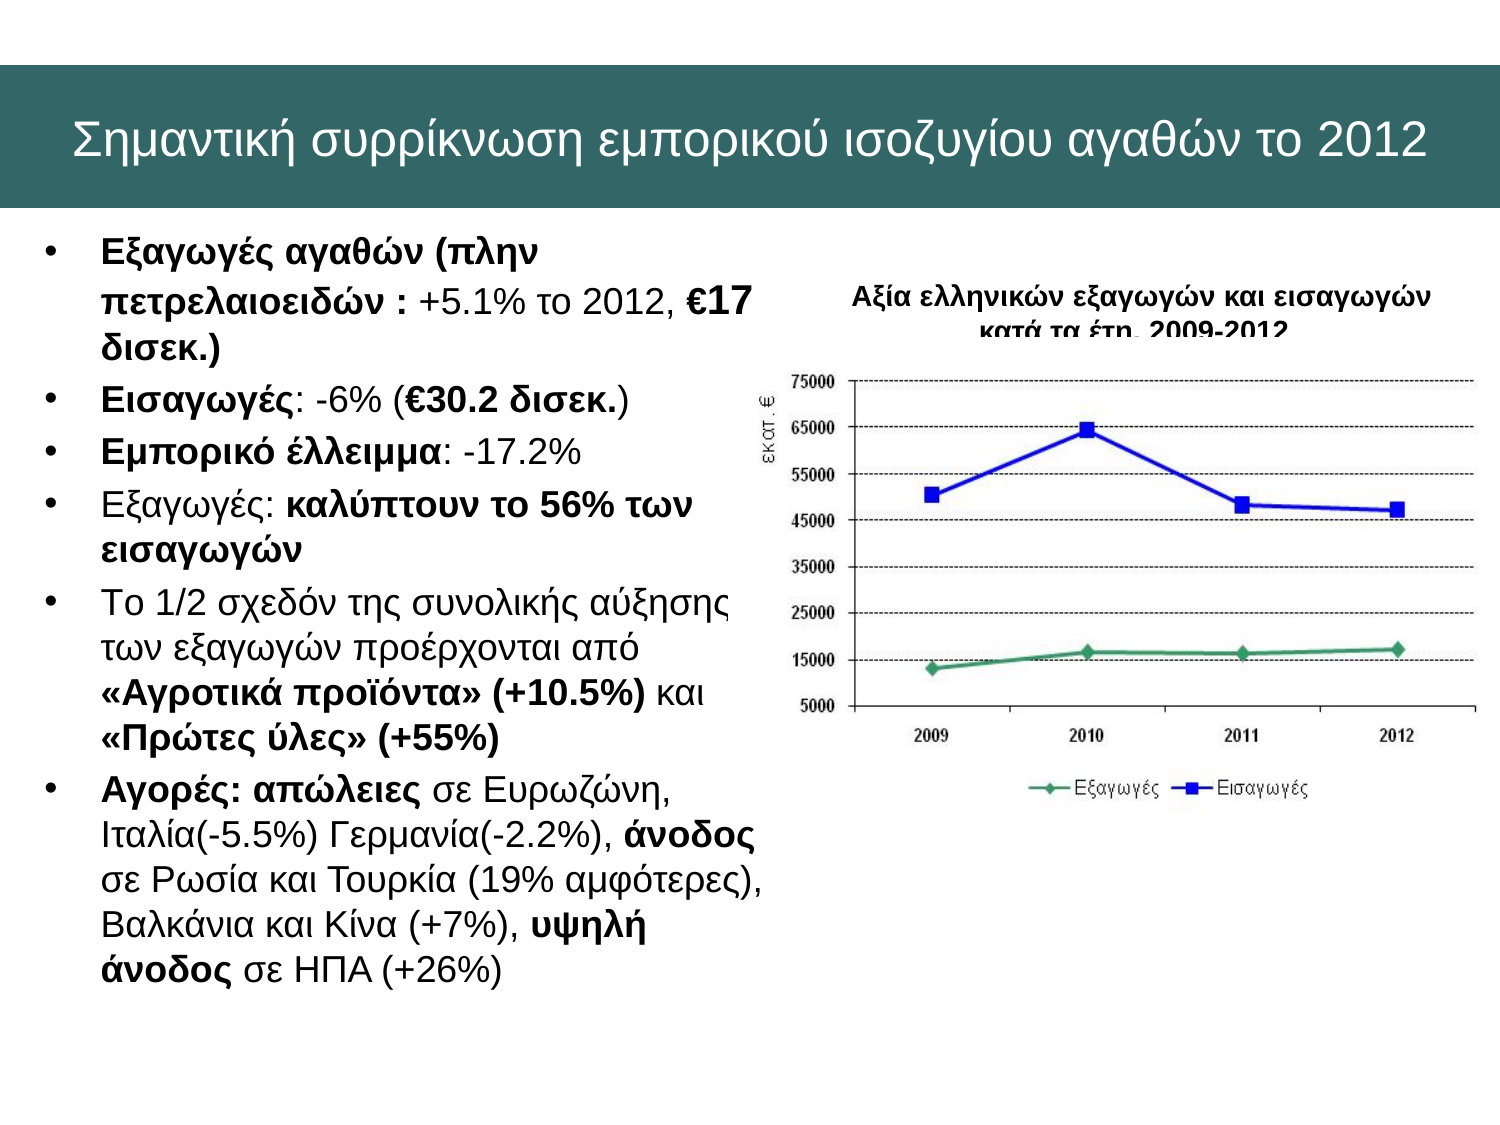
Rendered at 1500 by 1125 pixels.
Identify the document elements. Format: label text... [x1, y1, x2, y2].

picture [728, 337, 1500, 819]
list Εξαγωγές αγαθών (πλην πετρελαιοειδών : +5.1% το 2012, €17 δισεκ.) Εισαγωγές: -6% (€30.2 δισεκ.) Εμπορικό έλλειμμα: -17.2% Εξαγωγές: καλύπτουν το 56% των εισαγωγών Τo 1/2 σχεδόν της συνολικής αύξησης των εξαγωγών προέρχονται από «Αγροτικά προϊόντα» (+10.5%) και «Πρώτες ύλες» (+55%) Αγορές: απώλειες σε Ευρωζώνη, Ιταλία(-5.5%) Γερμανία(-2.2%), άνοδος σε Ρωσία και Τουρκία (19% αμφότερες), Βαλκάνια και Κίνα (+7%), υψηλή άνοδος σε ΗΠΑ (+26%) [29, 219, 798, 1071]
title Σημαντική συρρίκνωση εμπορικού ισοζυγίου αγαθών το 2012 [0, 64, 1500, 209]
text_box Αξία ελληνικών εξαγωγών και εισαγωγών κατά τα έτη, 2009-2012 [808, 269, 1476, 336]
